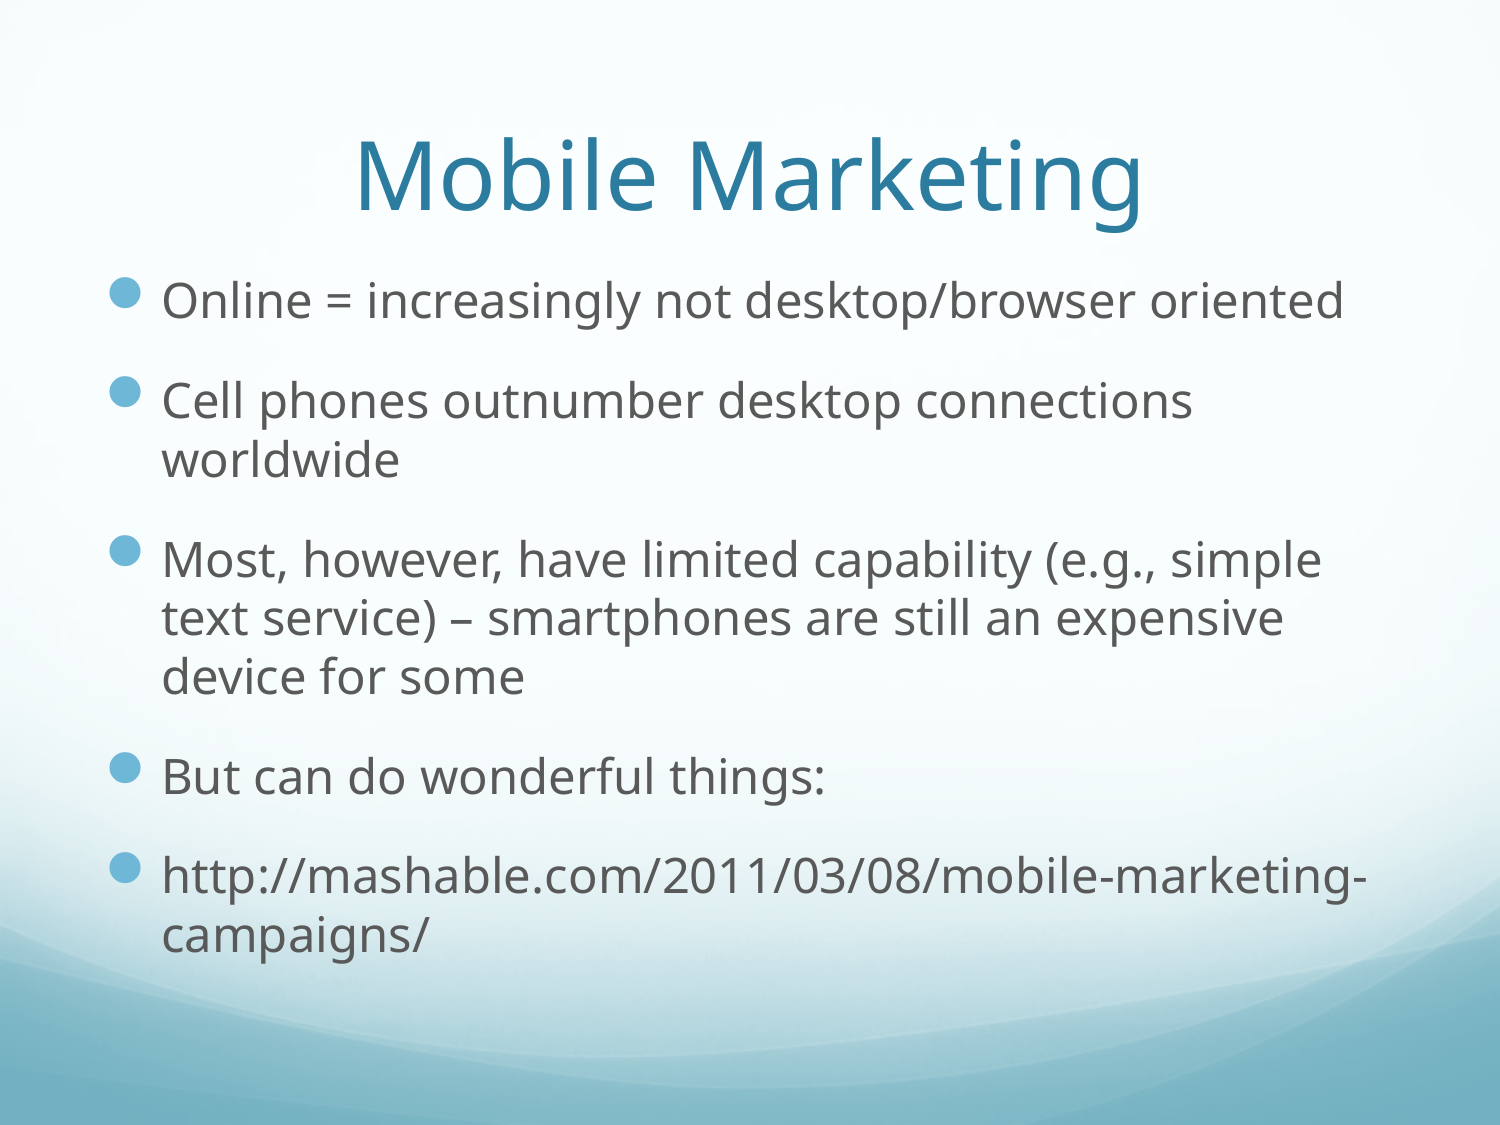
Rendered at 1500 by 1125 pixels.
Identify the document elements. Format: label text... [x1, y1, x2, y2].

title Mobile Marketing [90, 17, 1410, 237]
list Online = increasingly not desktop/browser oriented Cell phones outnumber desktop connections worldwide Most, however, have limited capability (e.g., simple text service) – smartphones are still an expensive device for some But can do wonderful things: http://mashable.com/2011/03/08/mobile-marketing-campaigns/ [90, 262, 1410, 975]
